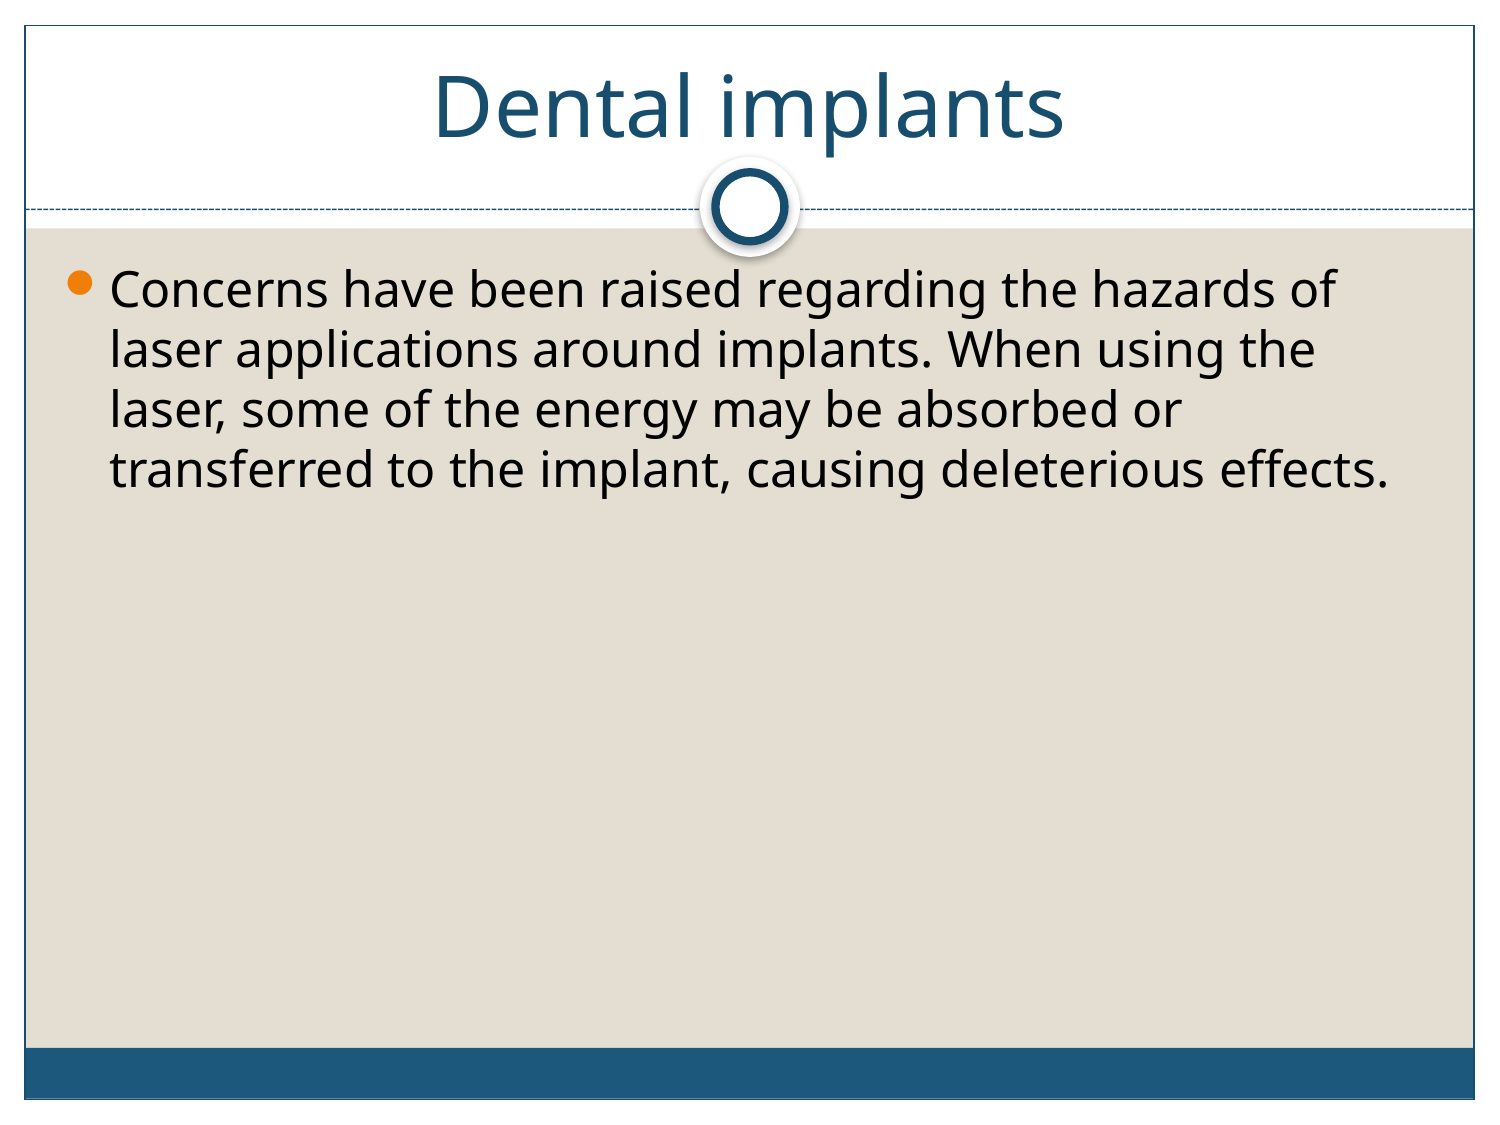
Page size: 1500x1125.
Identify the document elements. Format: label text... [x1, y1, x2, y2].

title Dental implants [49, 37, 1450, 162]
list Concerns have been raised regarding the hazards of laser applications around implants. When using the laser, some of the energy may be absorbed or transferred to the implant, causing deleterious effects. [49, 250, 1445, 1001]
